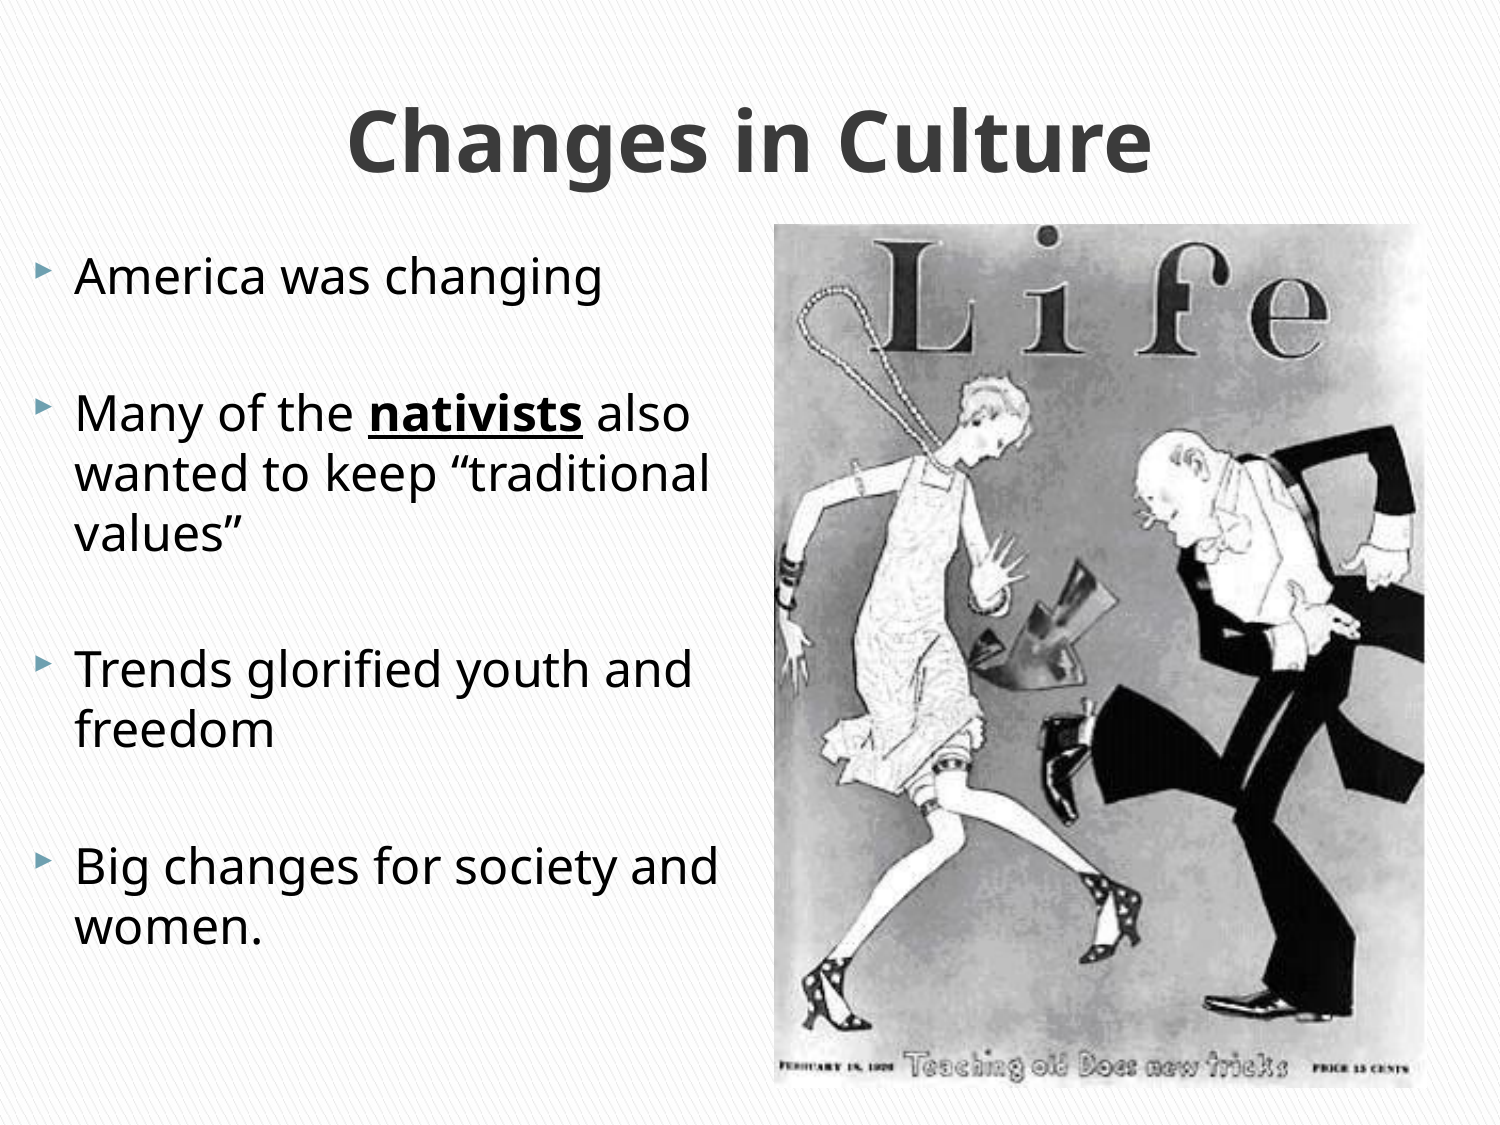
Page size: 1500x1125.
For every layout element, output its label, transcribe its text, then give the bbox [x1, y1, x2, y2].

list America was changing Many of the nativists also wanted to keep “traditional values” Trends glorified youth and freedom Big changes for society and women. [0, 236, 738, 1100]
picture [774, 224, 1427, 1088]
title Changes in Culture [75, 44, 1425, 233]
